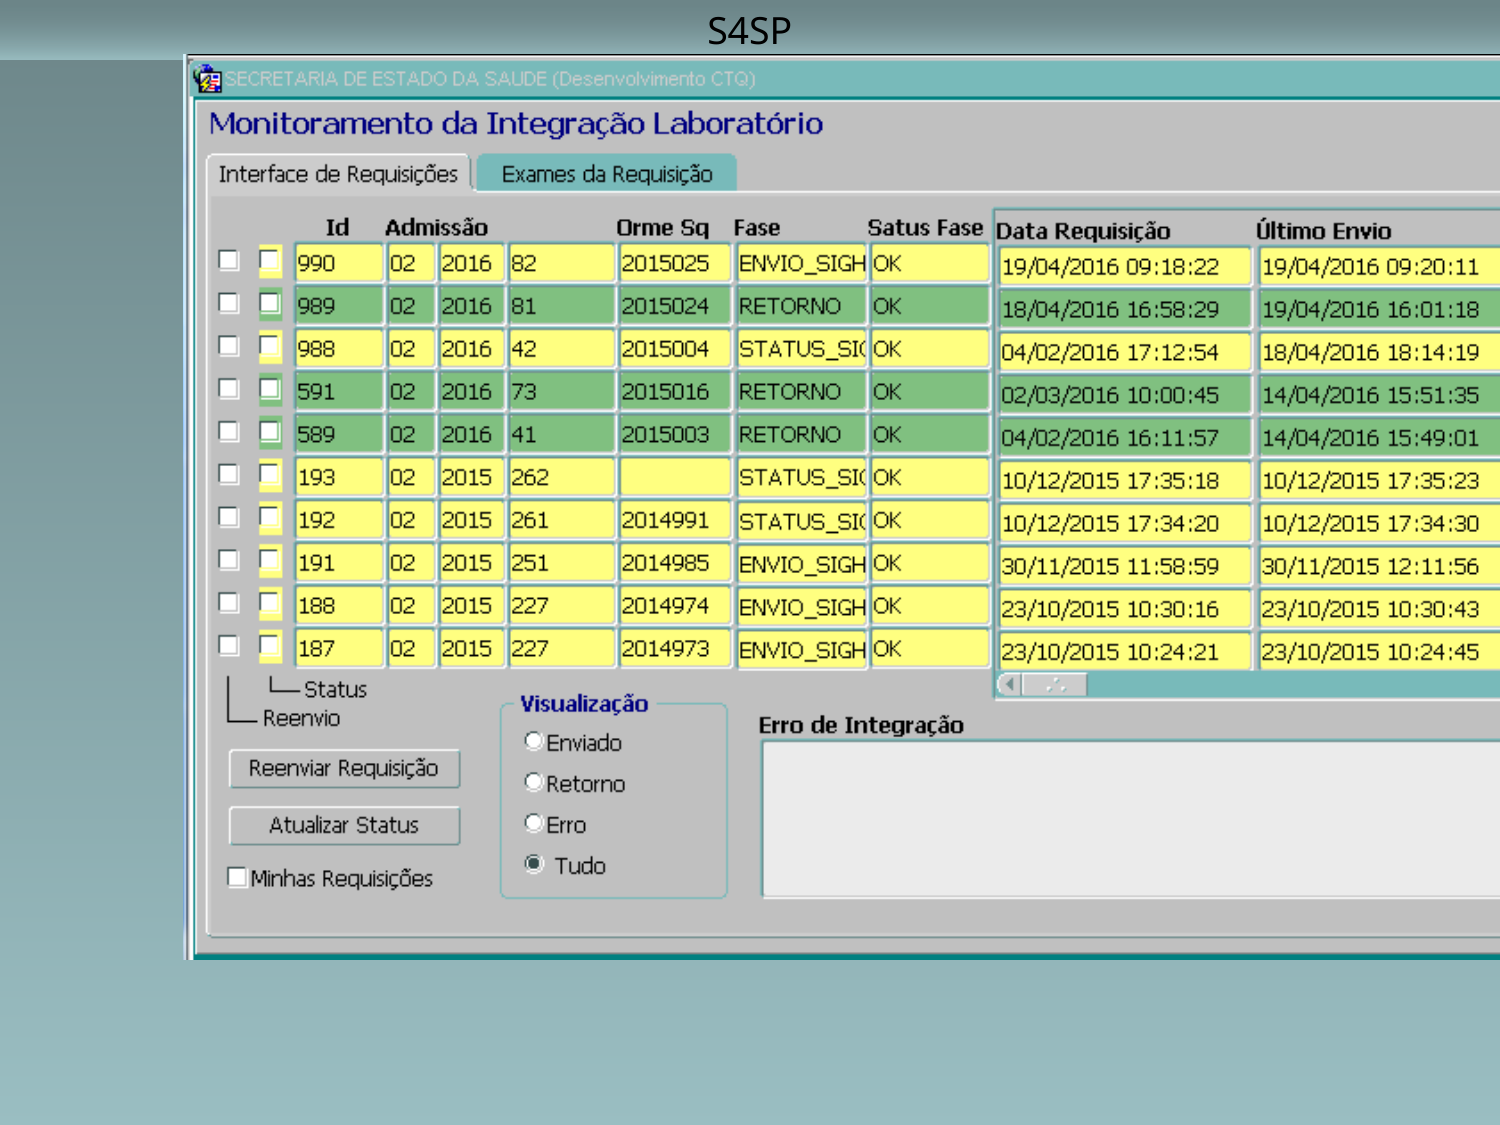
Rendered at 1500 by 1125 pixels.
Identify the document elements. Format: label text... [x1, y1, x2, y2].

text_box S4SP [0, 0, 1500, 60]
picture [182, 54, 1500, 960]
